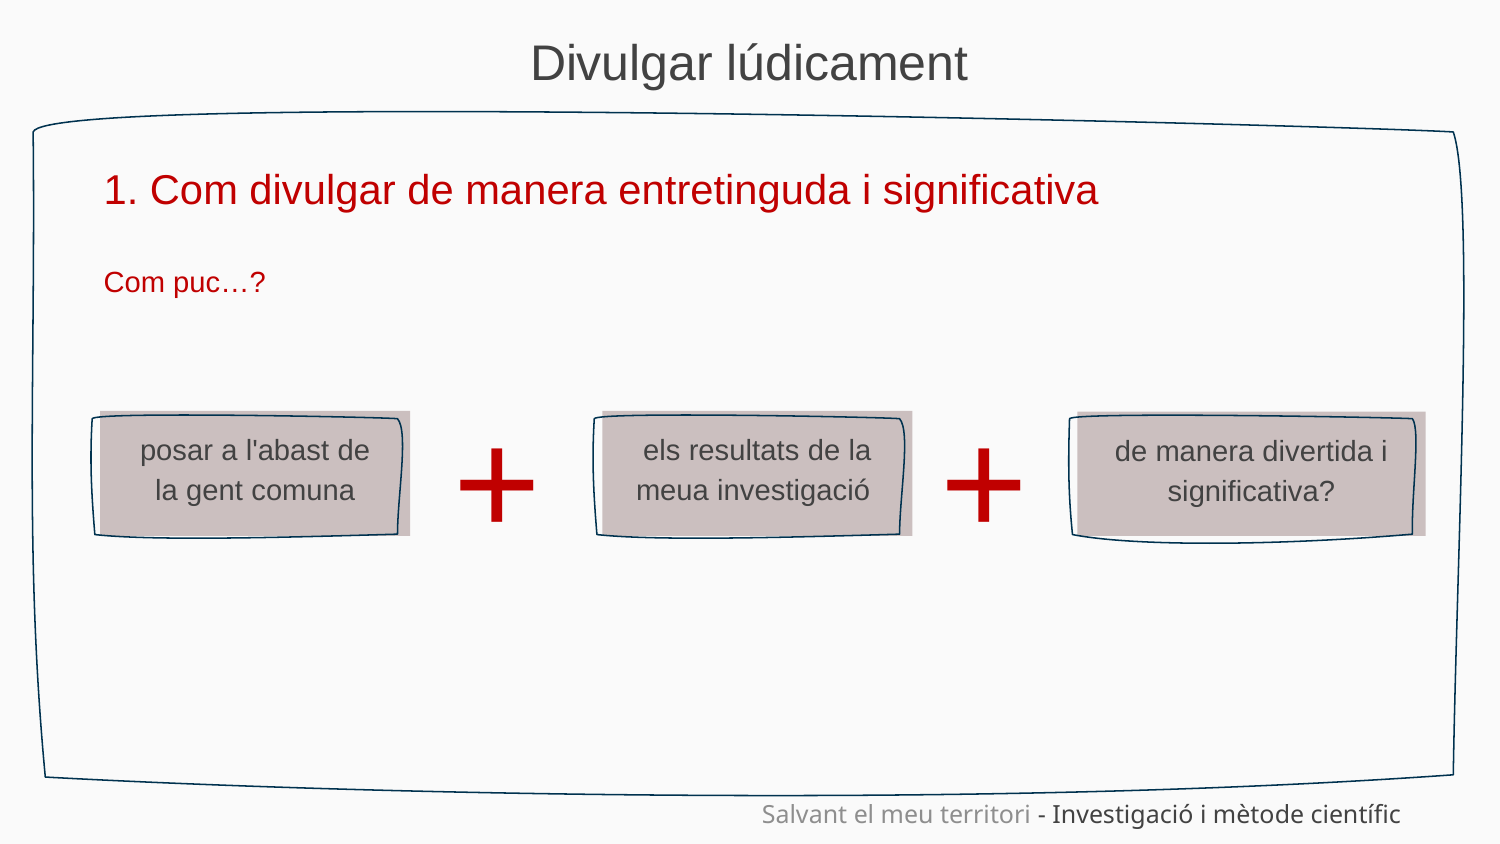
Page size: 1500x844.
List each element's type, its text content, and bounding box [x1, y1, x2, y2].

text_box [32, 111, 1464, 790]
text_box 1. Com divulgar de manera entretinguda i significativa [88, 147, 1417, 234]
list Com puc…? [88, 242, 1417, 747]
text_box Salvant el meu territori - Investigació i mètode científic [88, 790, 1417, 844]
title Divulgar lúdicament [0, 20, 1499, 106]
